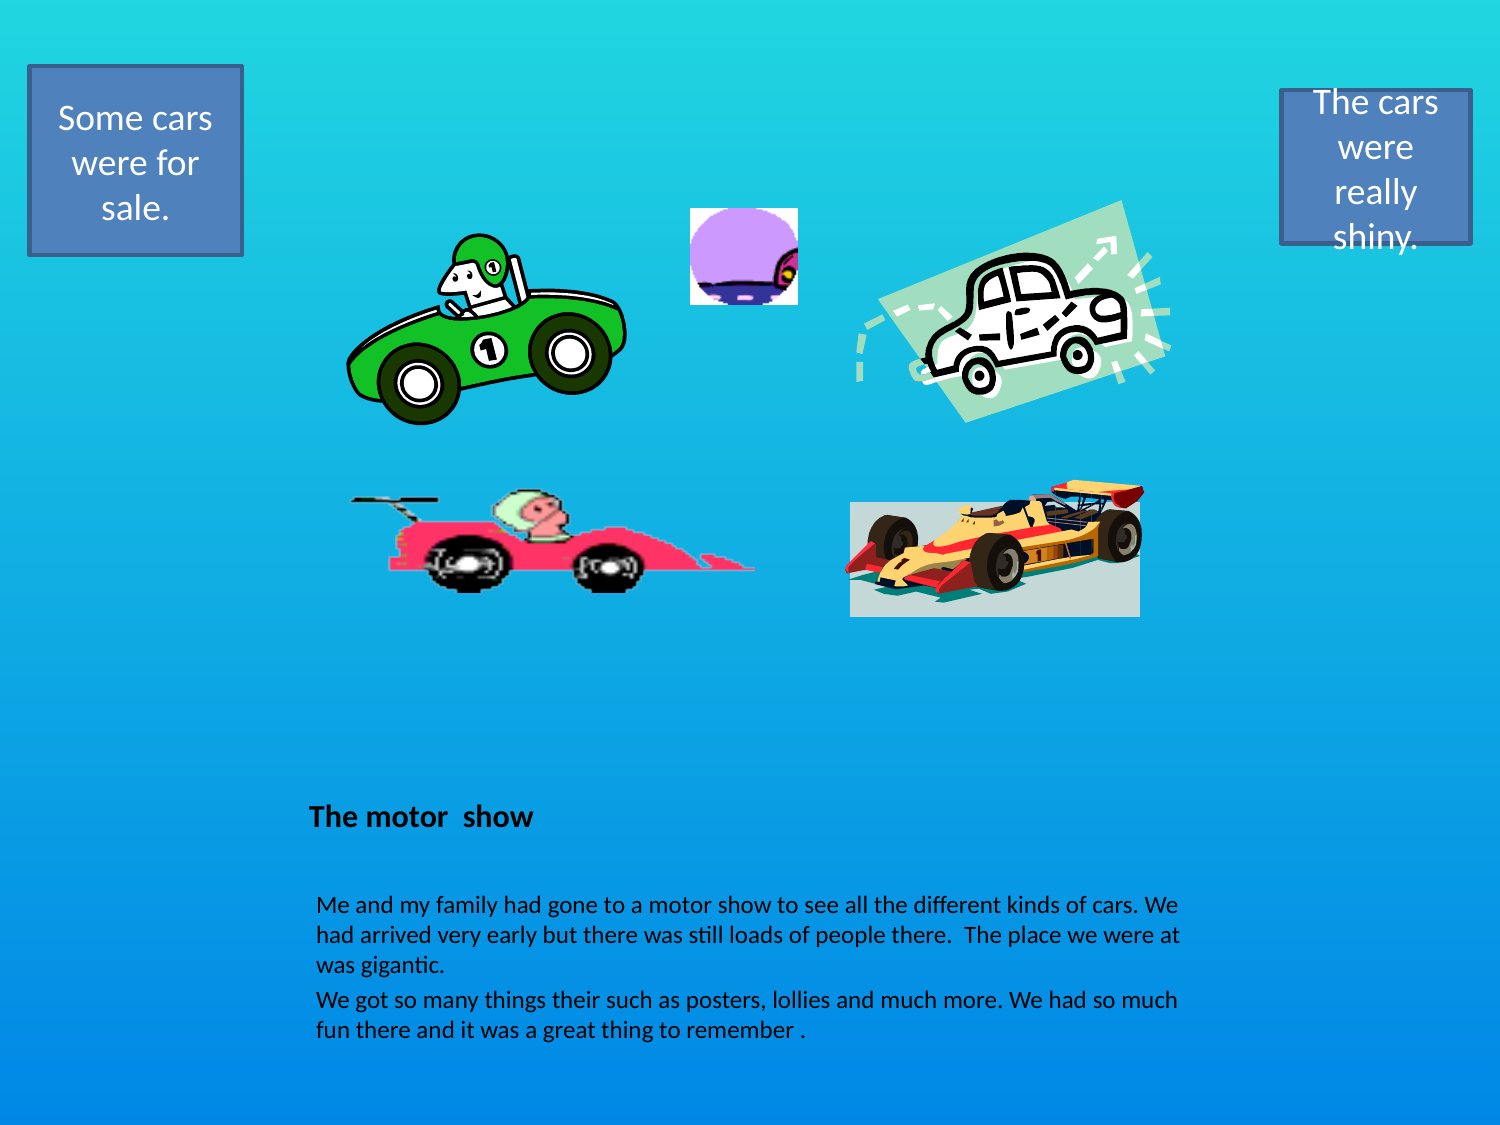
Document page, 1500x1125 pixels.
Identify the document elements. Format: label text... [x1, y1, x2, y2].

picture [0, 100, 1500, 616]
text_box Some cars were for sale. [27, 64, 244, 257]
text_box The cars were really shiny. [1279, 88, 1473, 246]
list Me and my family had gone to a motor show to see all the different kinds of cars. We had arrived very early but there was still loads of people there. The place we were at was gigantic. We got so many things their such as posters, lollies and much more. We had so much fun there and it was a great thing to remember . [301, 881, 1202, 1096]
title The motor show [294, 787, 1194, 881]
